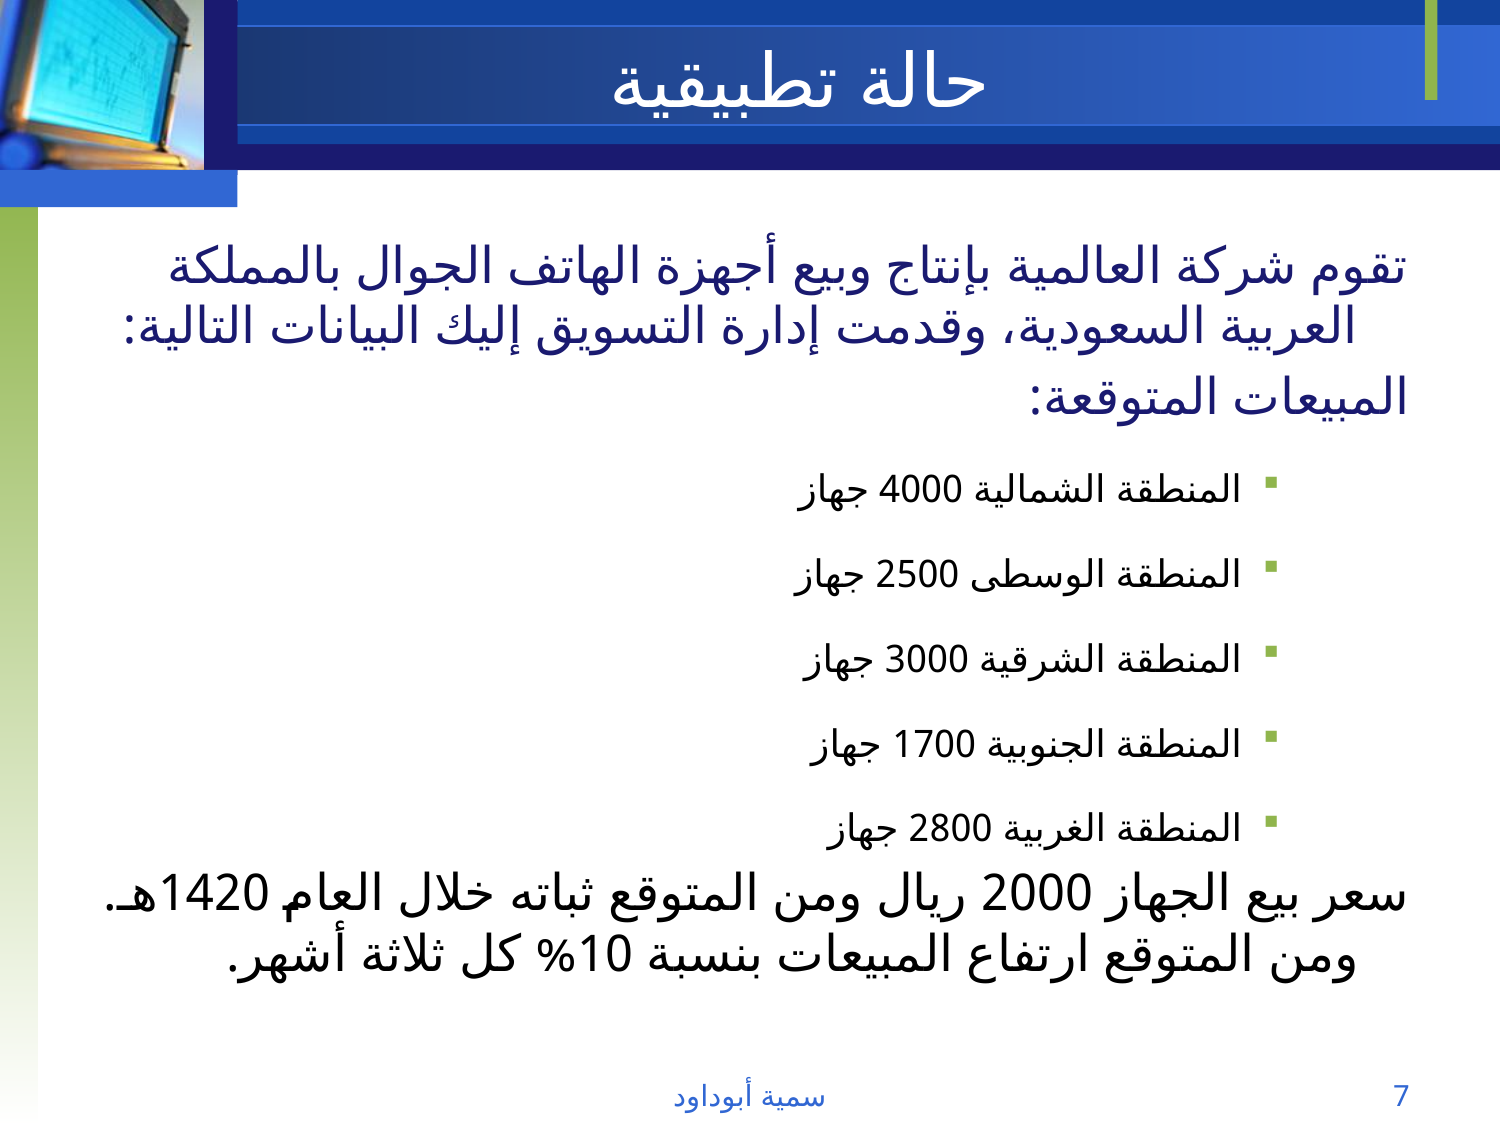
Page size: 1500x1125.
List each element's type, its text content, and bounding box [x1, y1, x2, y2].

picture [0, 0, 204, 169]
title حالة تطبيقية [237, 33, 1363, 122]
footer سمية أبوداود [512, 1069, 988, 1111]
list تقوم شركة العالمية بإنتاج وبيع أجهزة الهاتف الجوال بالمملكة العربية السعودية، وقدمت إدارة التسويق إليك البيانات التالية: المبيعات المتوقعة: المنطقة الشمالية 4000 جهاز المنطقة الوسطى 2500 جهاز المنطقة الشرقية 3000 جهاز المنطقة الجنوبية 1700 جهاز المنطقة الغربية 2800 جهاز سعر بيع الجهاز 2000 ريال ومن المتوقع ثباته خلال العام 1420هـ. ومن المتوقع ارتفاع المبيعات بنسبة 10% كل ثلاثة أشهر. [74, 224, 1426, 1050]
slide_number 7 [1074, 1069, 1426, 1111]
